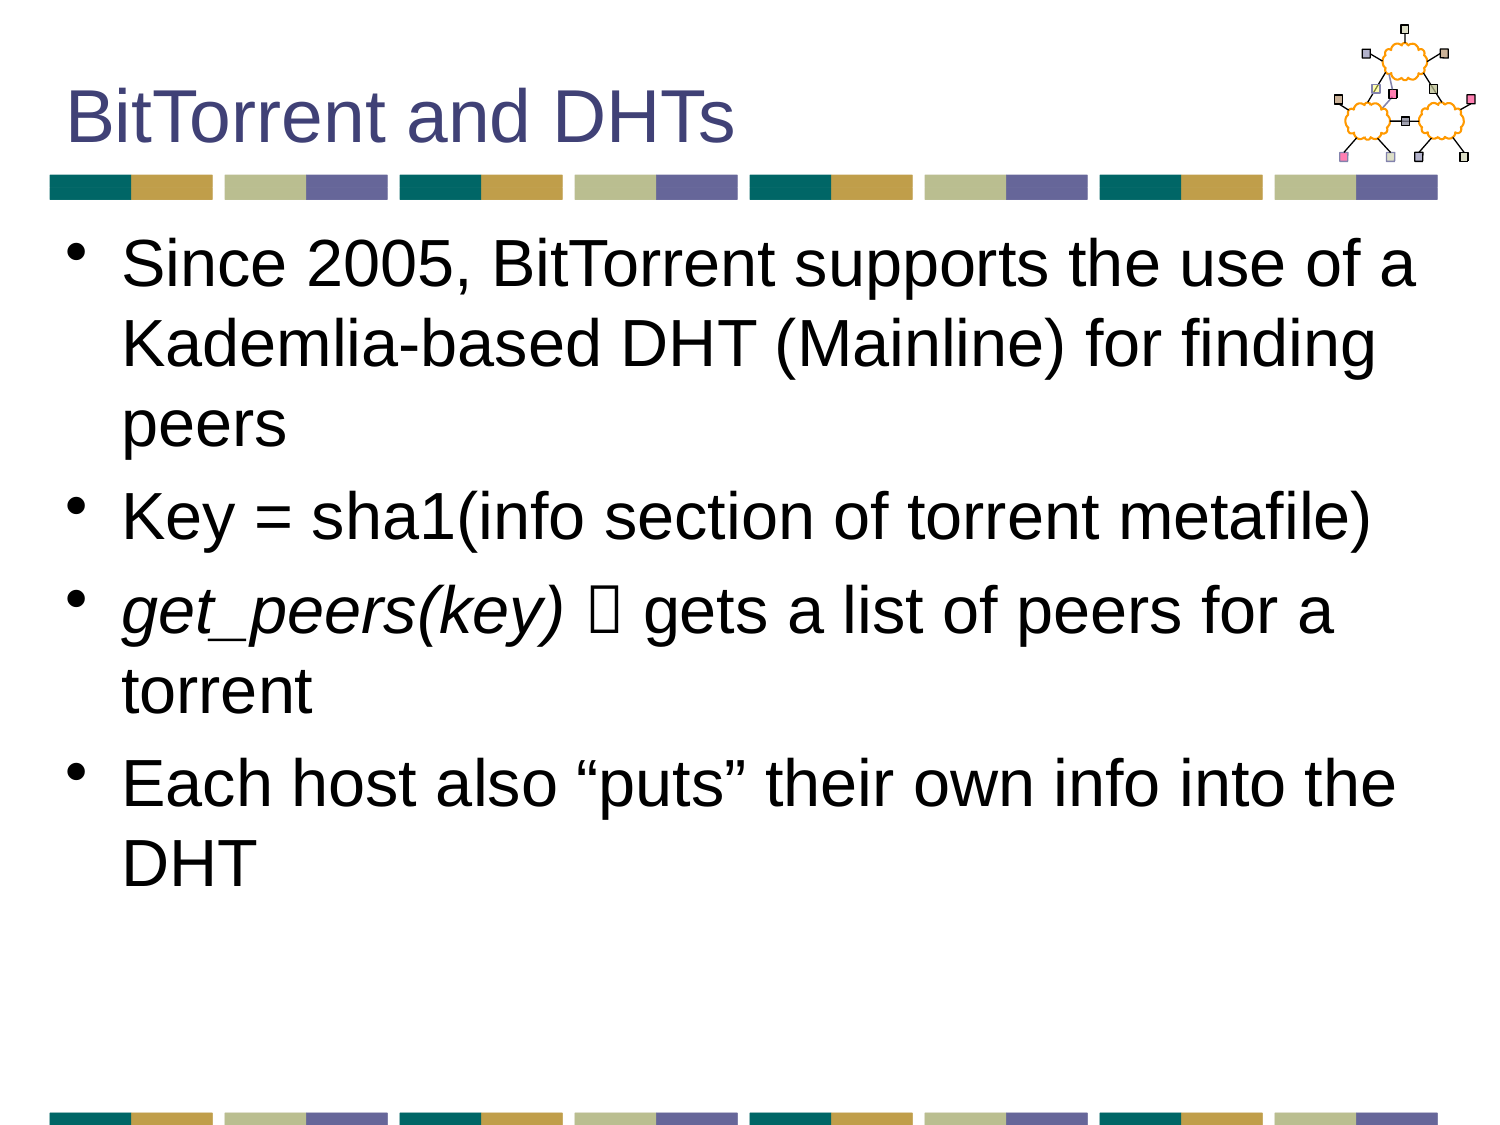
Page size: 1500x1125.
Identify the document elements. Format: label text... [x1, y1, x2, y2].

list Since 2005, BitTorrent supports the use of a Kademlia-based DHT (Mainline) for finding peers Key = sha1(info section of torrent metafile) get_peers(key)  gets a list of peers for a torrent Each host also “puts” their own info into the DHT [50, 212, 1438, 1050]
title BitTorrent and DHTs [50, 62, 1438, 163]
